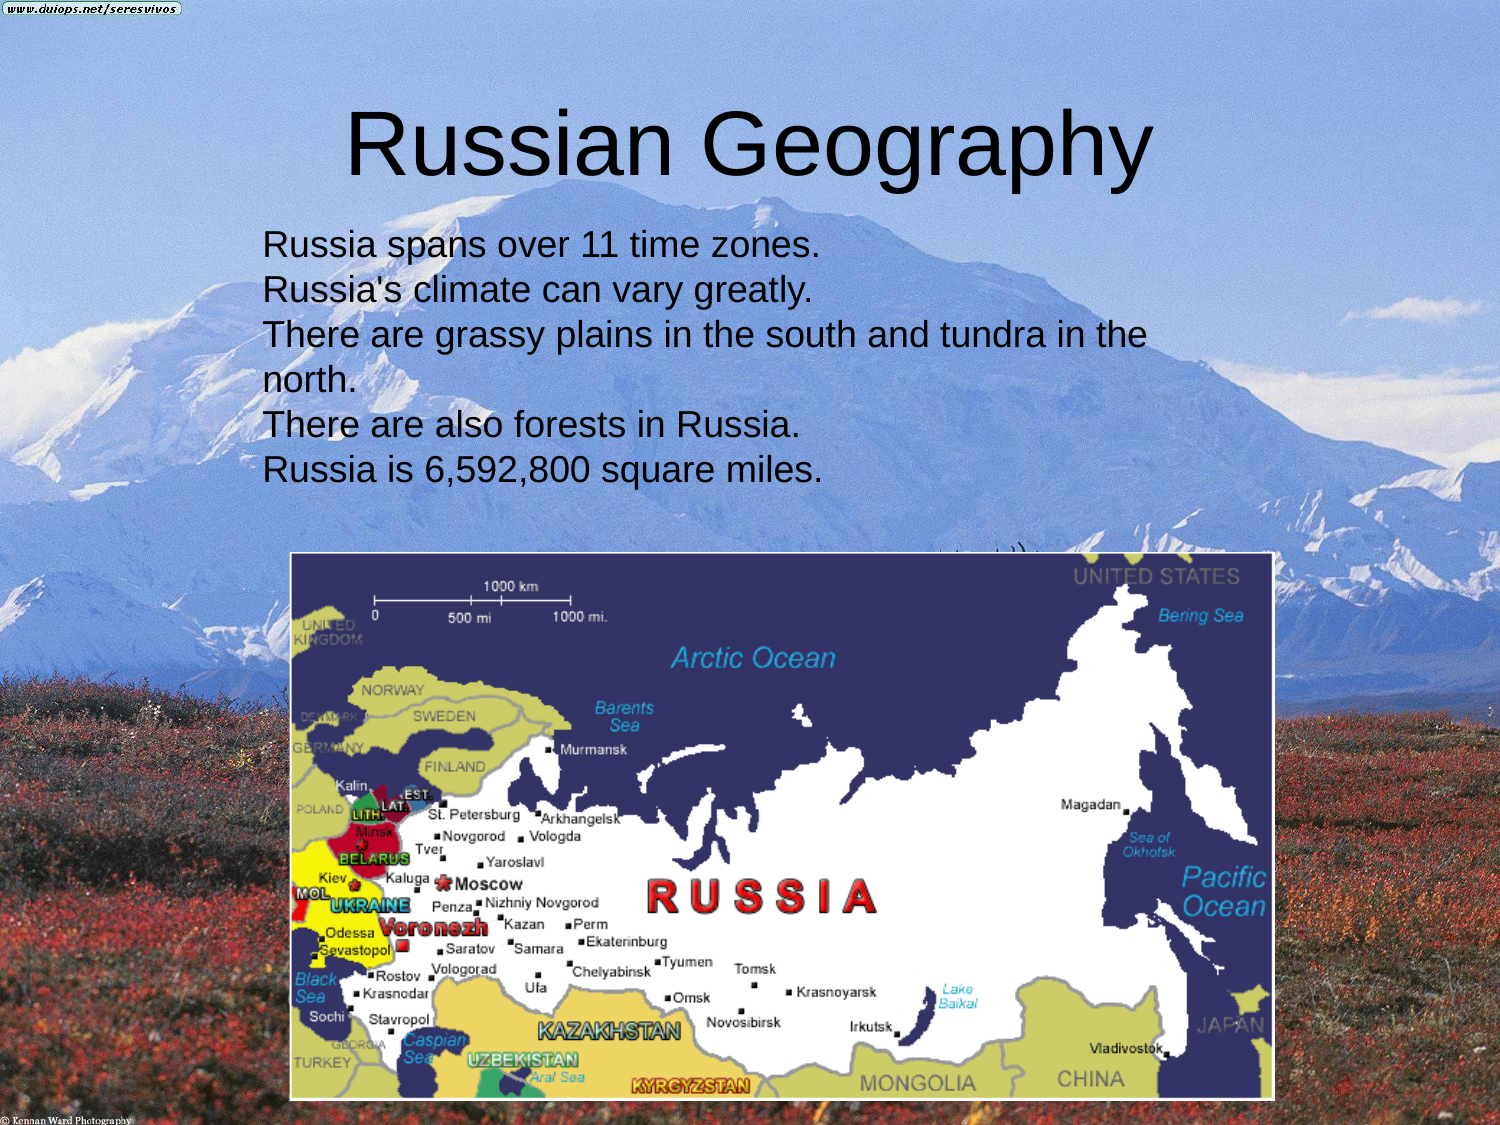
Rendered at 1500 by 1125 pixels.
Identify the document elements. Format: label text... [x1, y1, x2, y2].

picture [0, 0, 1500, 1125]
title Russian Geography [75, 29, 1425, 248]
text_box Russia spans over 11 time zones. Russia's climate can vary greatly. There are grassy plains in the south and tundra in the north. There are also forests in Russia. Russia is 6,592,800 square miles. [247, 205, 1226, 506]
text_box [289, 552, 1275, 1101]
